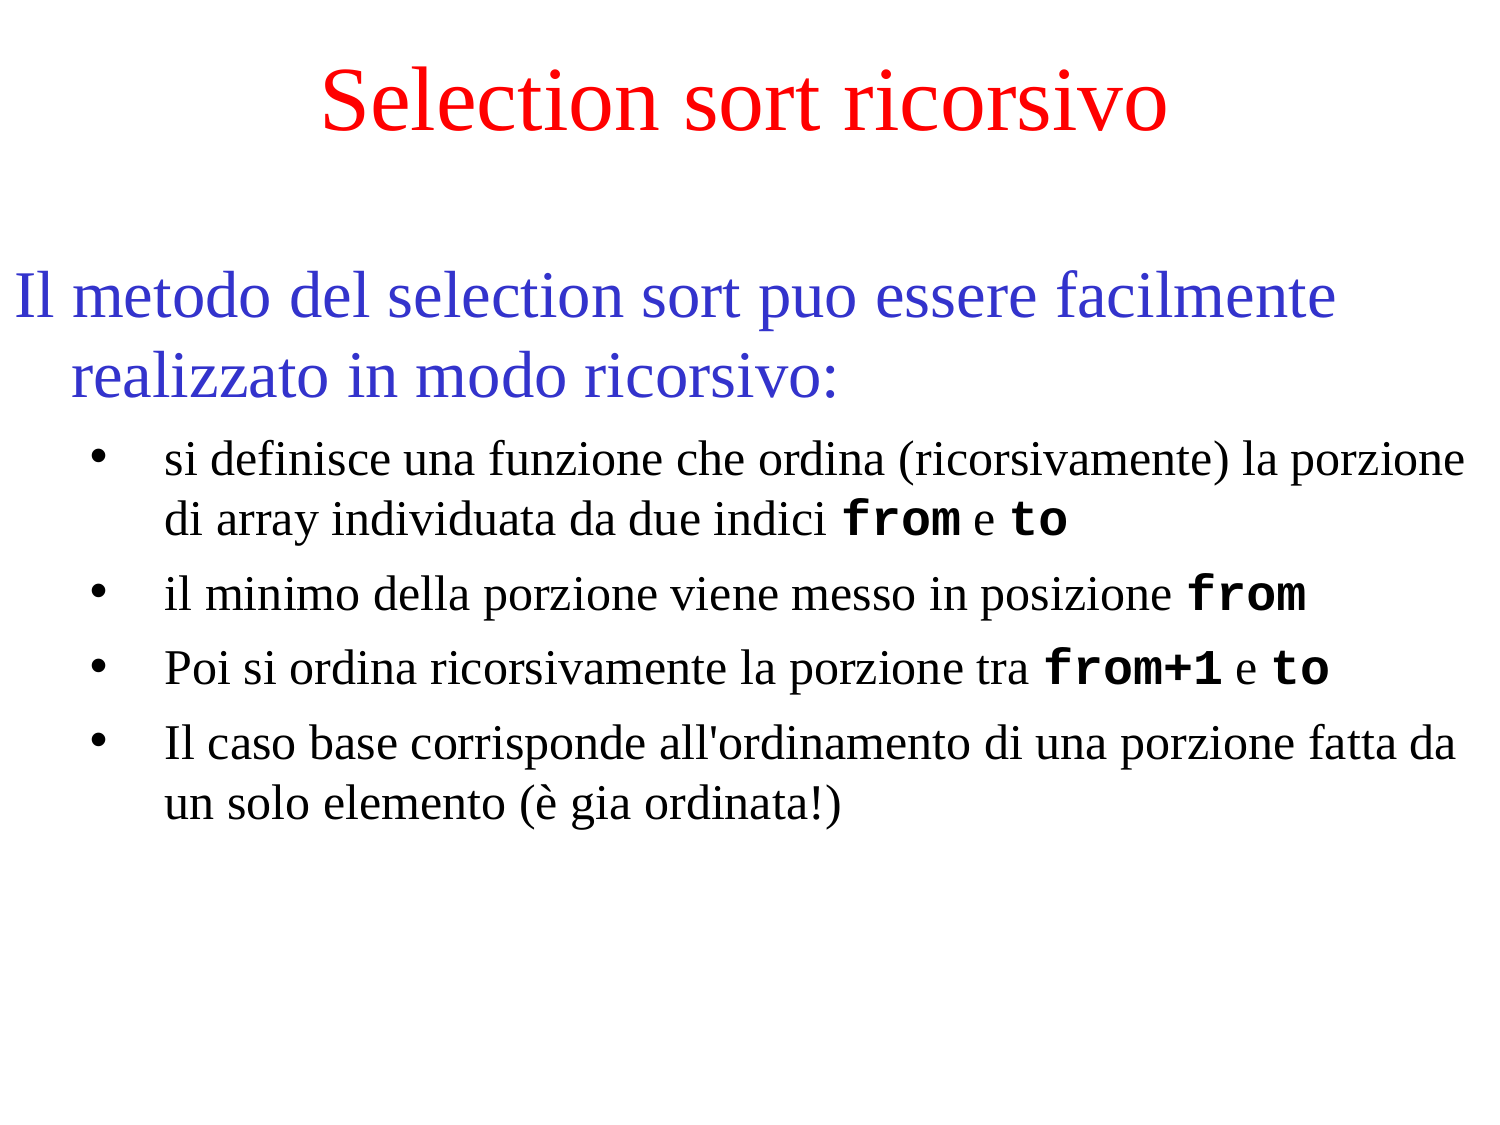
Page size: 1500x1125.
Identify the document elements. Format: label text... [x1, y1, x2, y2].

list Il metodo del selection sort puo essere facilmente realizzato in modo ricorsivo: si definisce una funzione che ordina (ricorsivamente) la porzione di array individuata da due indici from e to il minimo della porzione viene messo in posizione from Poi si ordina ricorsivamente la porzione tra from+1 e to Il caso base corrisponde all'ordinamento di una porzione fatta da un solo elemento (è gia ordinata!) [0, 243, 1500, 907]
title Selection sort ricorsivo [107, 0, 1383, 188]
